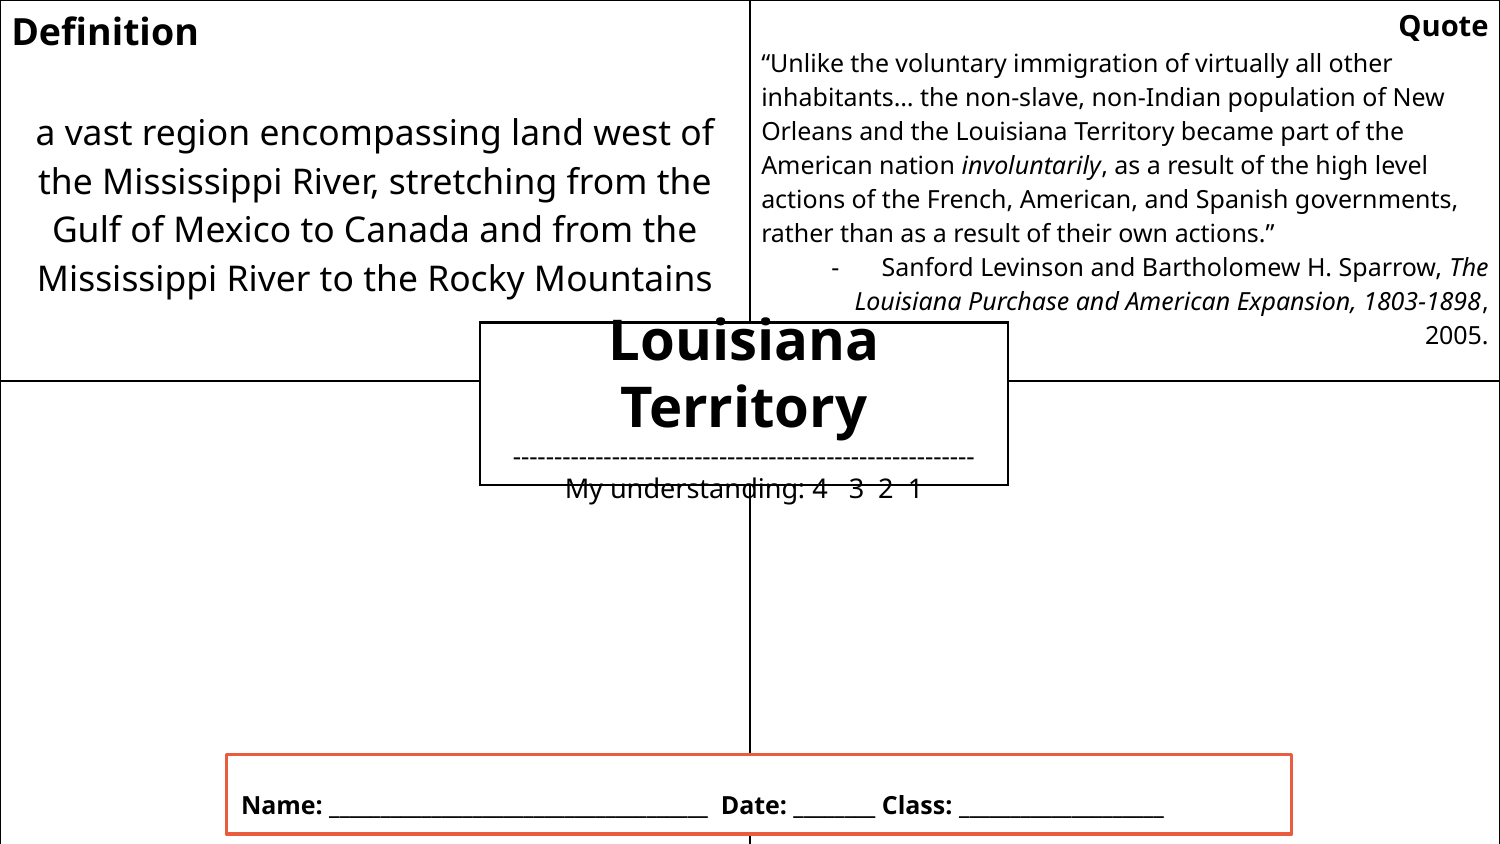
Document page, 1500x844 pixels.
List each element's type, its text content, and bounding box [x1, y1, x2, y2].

table_cell Illustration [1, 382, 749, 844]
table_cell Question [751, 382, 1499, 844]
text_box Name: _____________________________________ Date: ________ Class: ____________________ [226, 754, 1292, 834]
table_header Definition a vast region encompassing land west of the Mississippi River, stretching from the Gulf of Mexico to Canada and from the Mississippi River to the Rocky Mountains [1, 1, 749, 380]
table_header Quote “Unlike the voluntary immigration of virtually all other inhabitants… the non-slave, non-Indian population of New Orleans and the Louisiana Territory became part of the American nation involuntarily, as a result of the high level actions of the French, American, and Spanish governments, rather than as a result of their own actions.” Sanford Levinson and Bartholomew H. Sparrow, The Louisiana Purchase and American Expansion, 1803-1898, 2005. [751, 1, 1499, 380]
text_box Louisiana Territory -------------------------------------------------------- My understanding: 4 3 2 1 [480, 322, 1008, 486]
